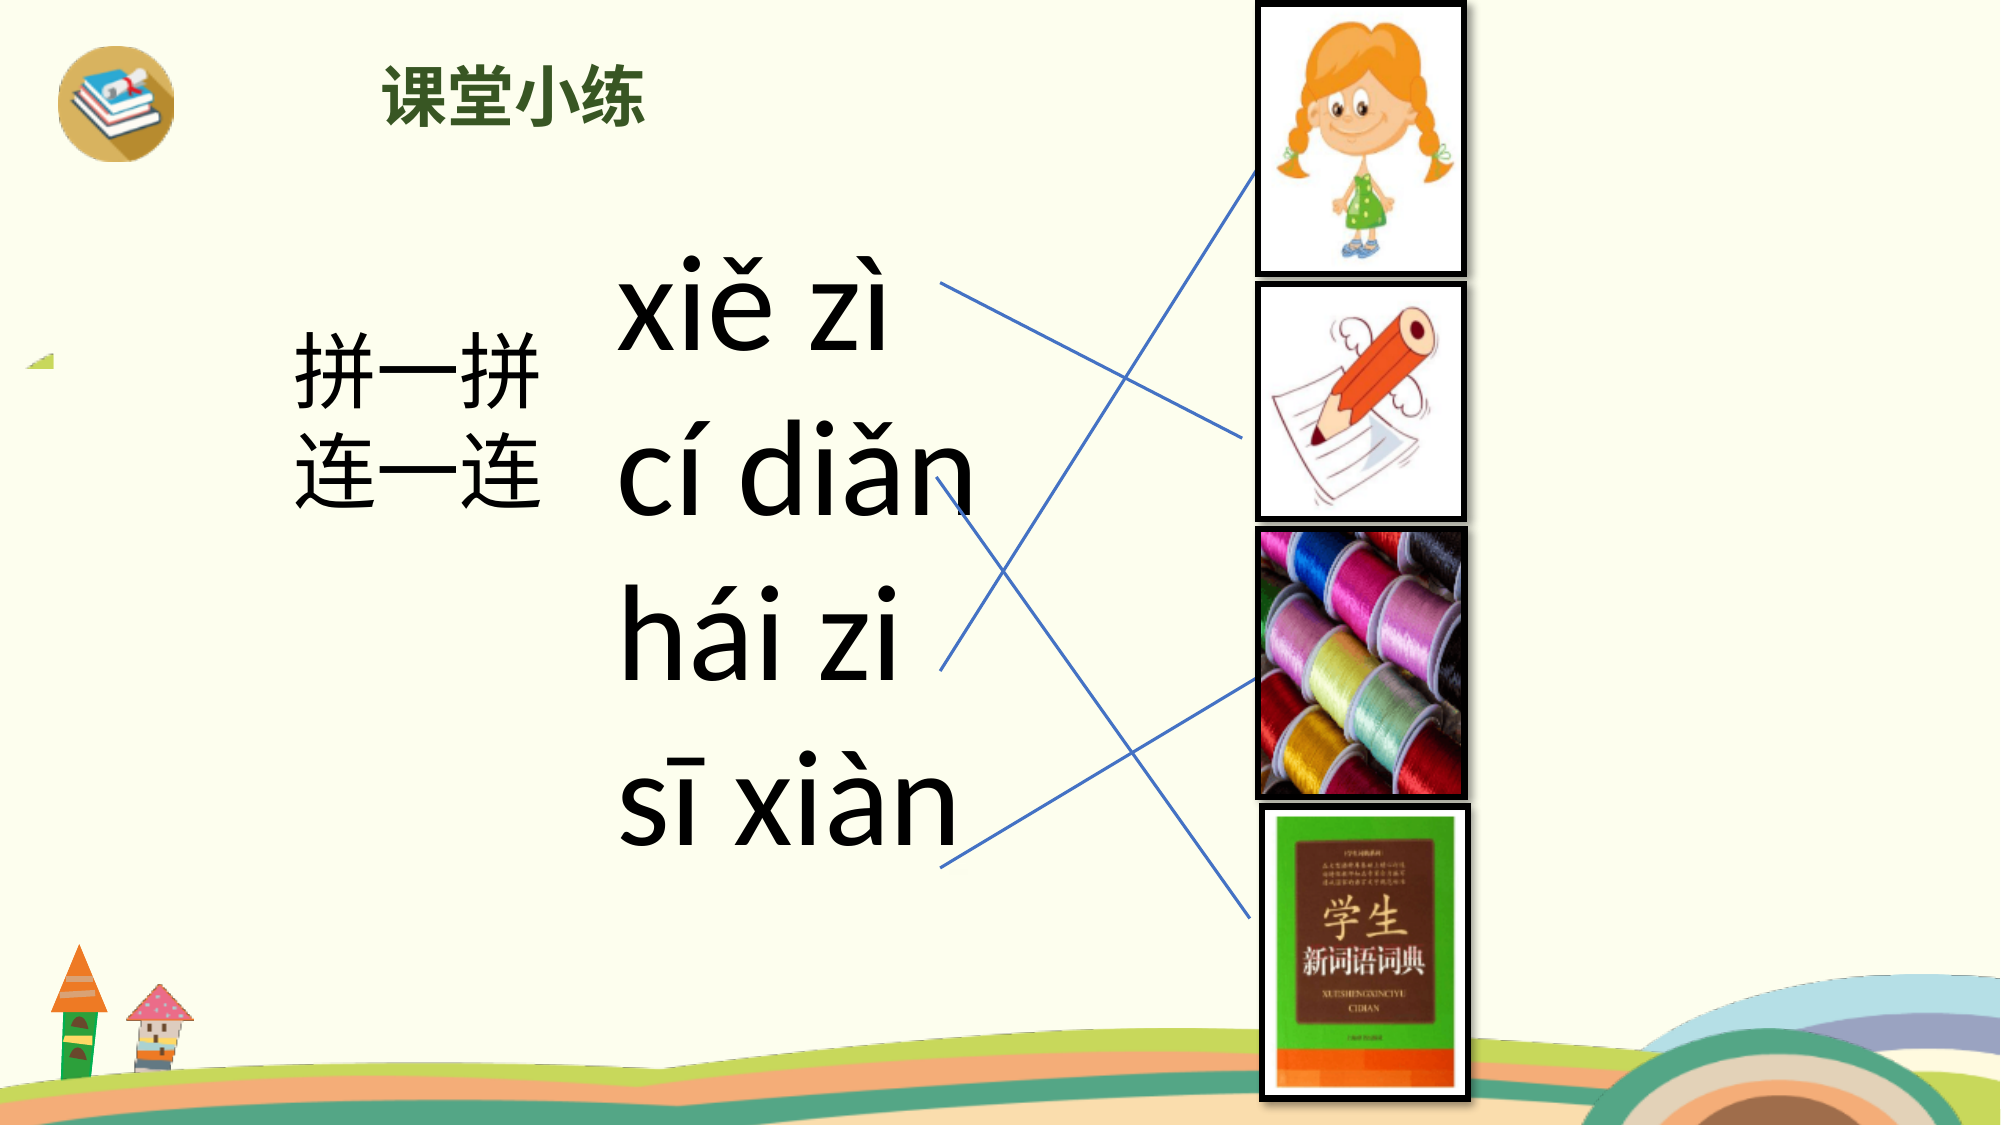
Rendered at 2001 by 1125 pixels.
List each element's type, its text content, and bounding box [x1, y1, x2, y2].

picture [1261, 6, 1462, 271]
text_box 课堂小练 [365, 47, 663, 143]
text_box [936, 476, 1250, 919]
picture [1261, 286, 1462, 517]
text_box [940, 162, 1262, 671]
picture [1265, 809, 1465, 1096]
text_box xiě zì cí diǎn hái zi sī xiàn [602, 205, 940, 880]
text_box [940, 675, 1262, 868]
picture [0, 0, 2001, 1125]
text_box 拼一拼 连一连 [278, 311, 602, 527]
picture [1261, 532, 1462, 794]
